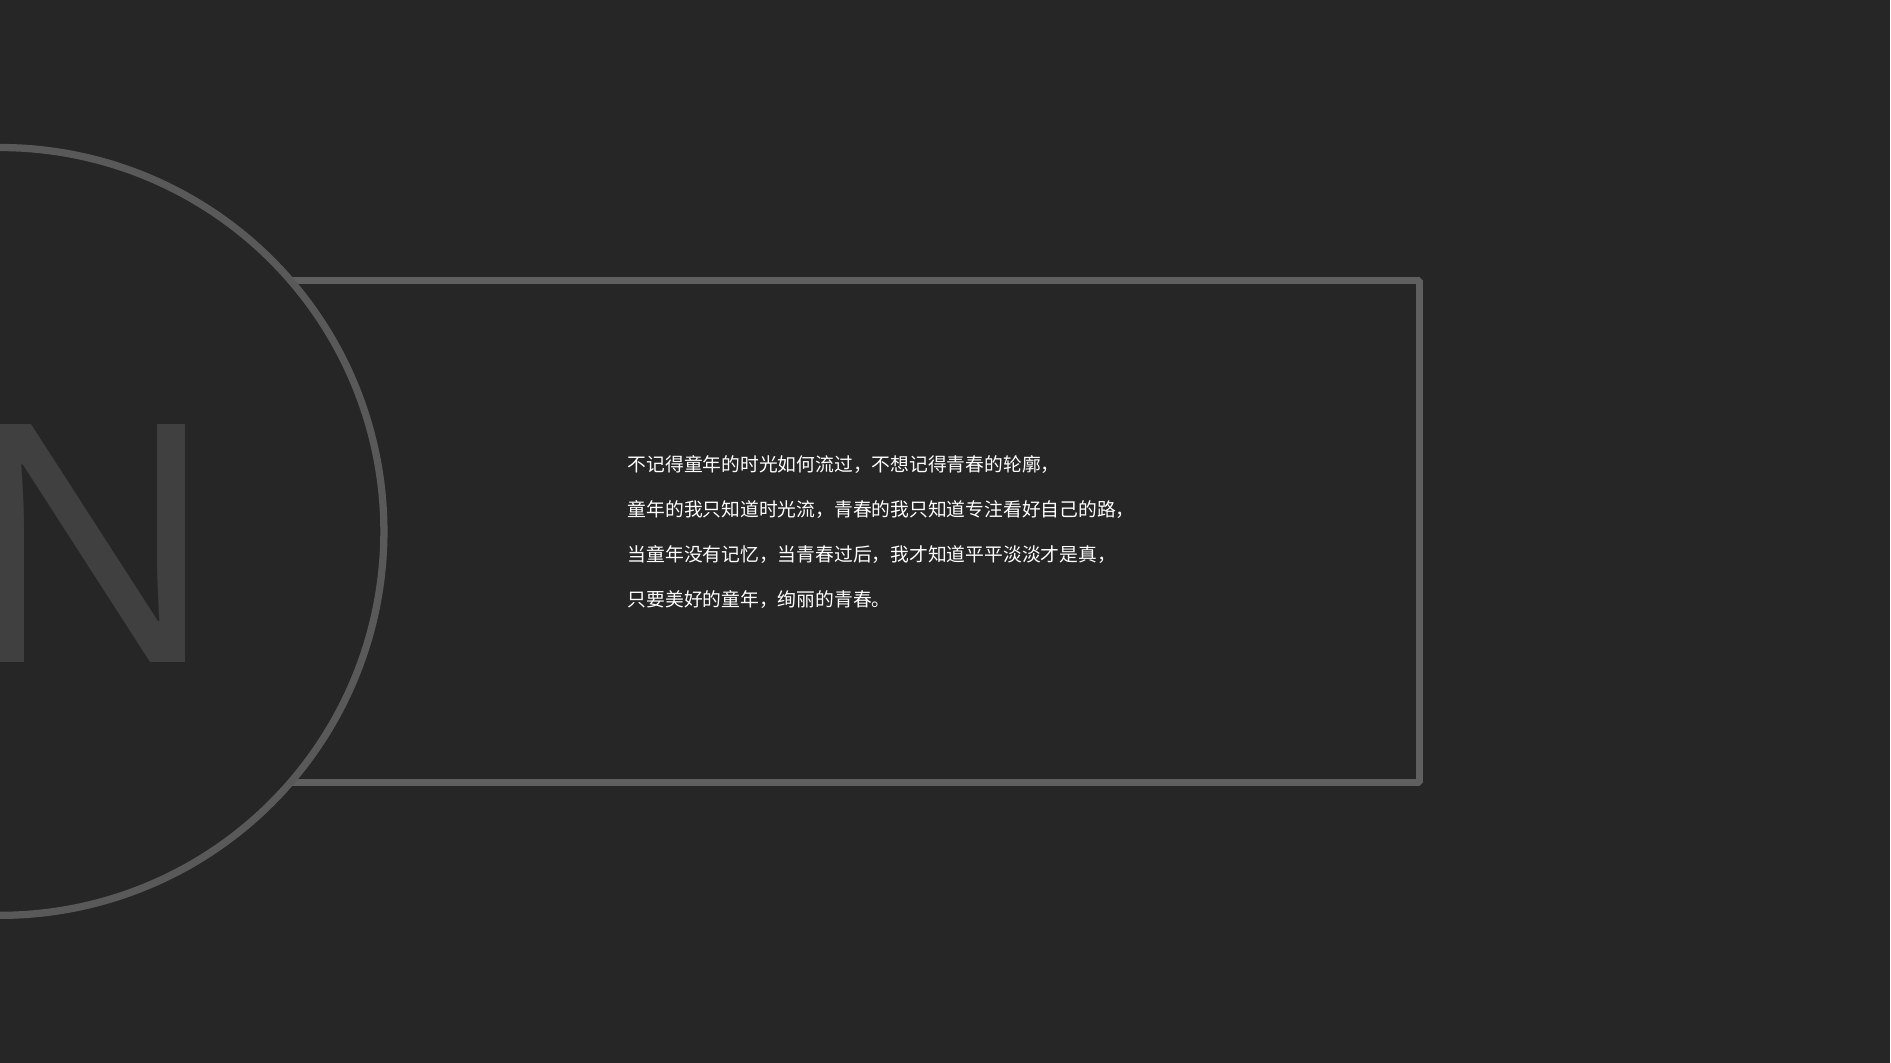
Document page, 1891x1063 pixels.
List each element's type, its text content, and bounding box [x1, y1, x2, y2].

text_box [0, 145, 387, 762]
text_box [293, 278, 1422, 785]
text_box 不记得童年的时光如何流过，不想记得青春的轮廓， 童年的我只知道时光流，青春的我只知道专注看好自己的路， 当童年没有记忆，当青春过后，我才知道平平淡淡才是真， 只要美好的童年，绚丽的青春。 [612, 422, 1149, 618]
text_box ONE [0, 321, 310, 1063]
